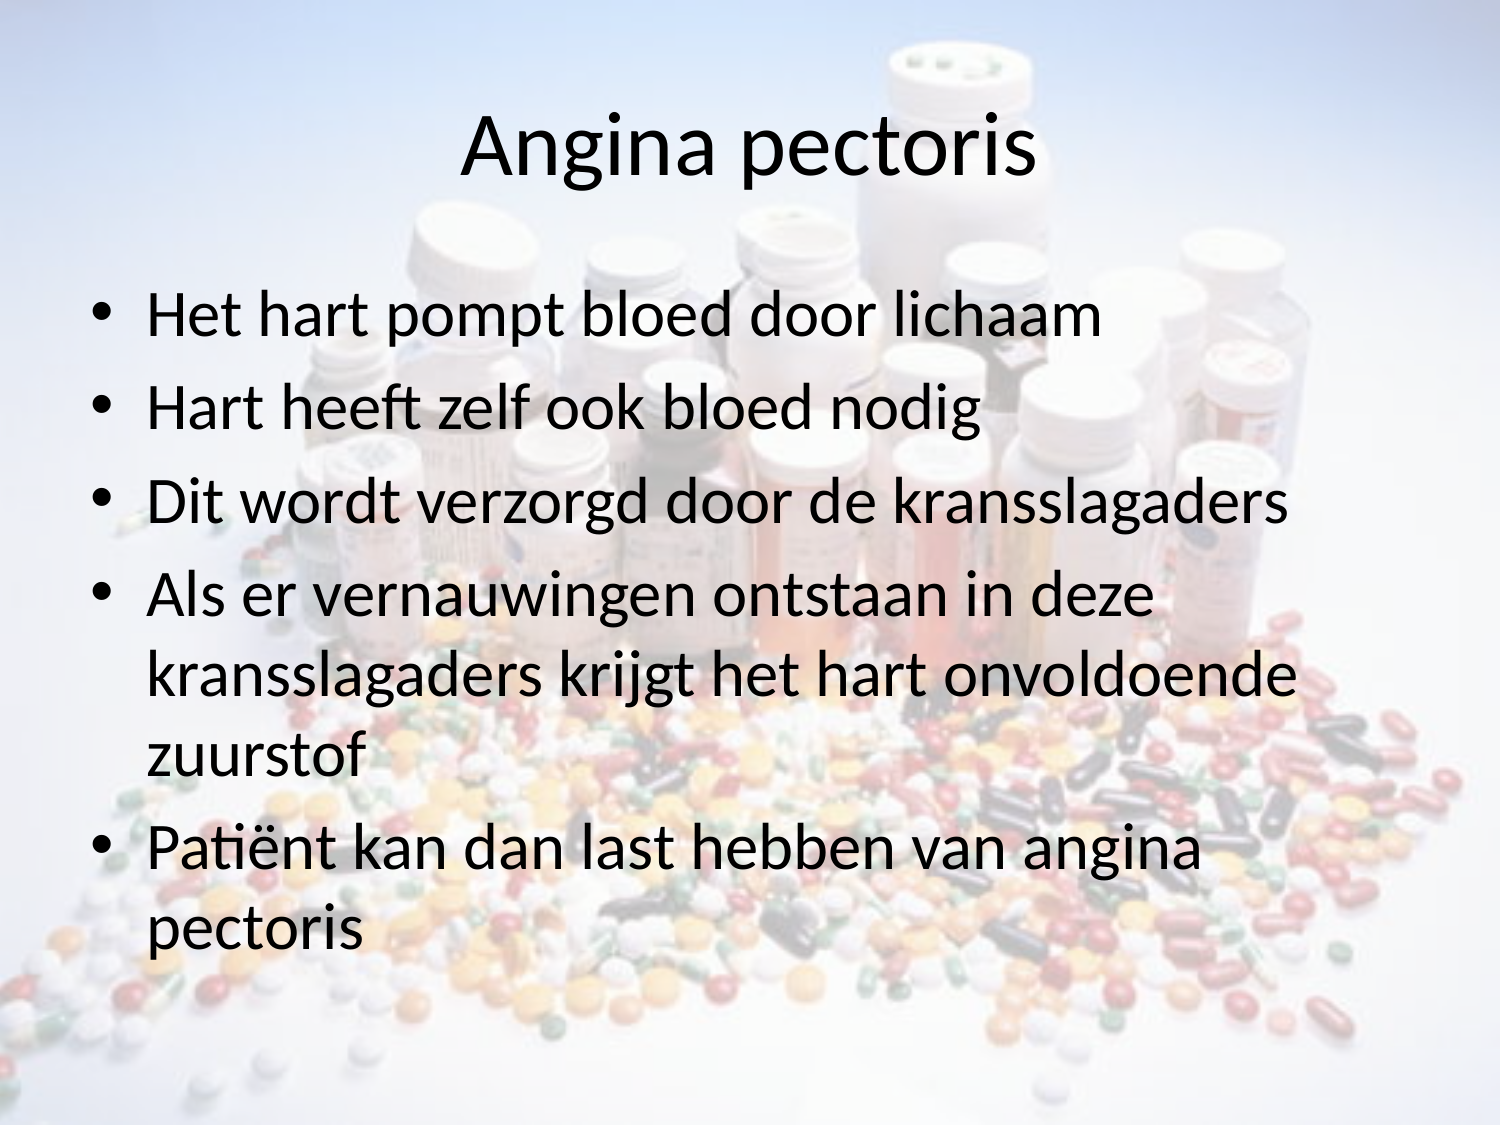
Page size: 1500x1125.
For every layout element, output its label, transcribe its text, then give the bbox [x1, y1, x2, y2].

list Het hart pompt bloed door lichaam Hart heeft zelf ook bloed nodig Dit wordt verzorgd door de kransslagaders Als er vernauwingen ontstaan in deze kransslagaders krijgt het hart onvoldoende zuurstof Patiënt kan dan last hebben van angina pectoris [75, 262, 1425, 1005]
title Angina pectoris [75, 45, 1425, 233]
